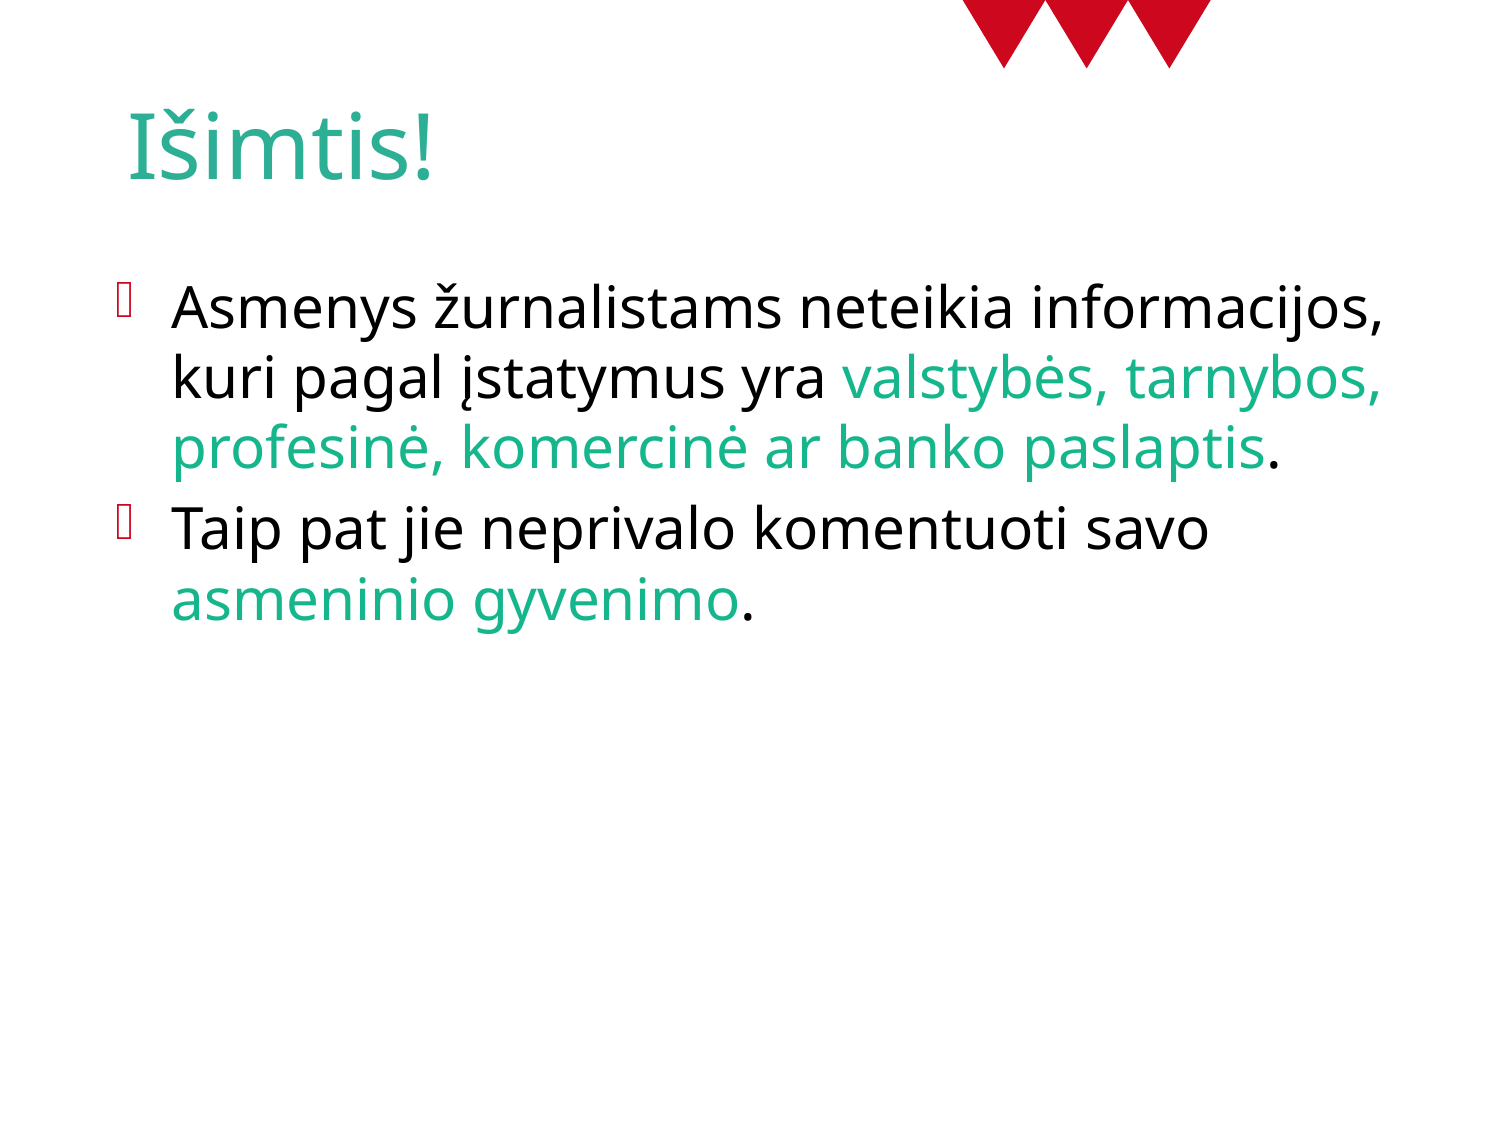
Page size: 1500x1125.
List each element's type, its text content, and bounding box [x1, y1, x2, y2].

list Asmenys žurnalistams neteikia informacijos, kuri pagal įstatymus yra valstybės, tarnybos, profesinė, komercinė ar banko paslaptis. Taip pat jie neprivalo komentuoti savo asmeninio gyvenimo. [100, 262, 1400, 1012]
title Išimtis! [112, 66, 1388, 220]
